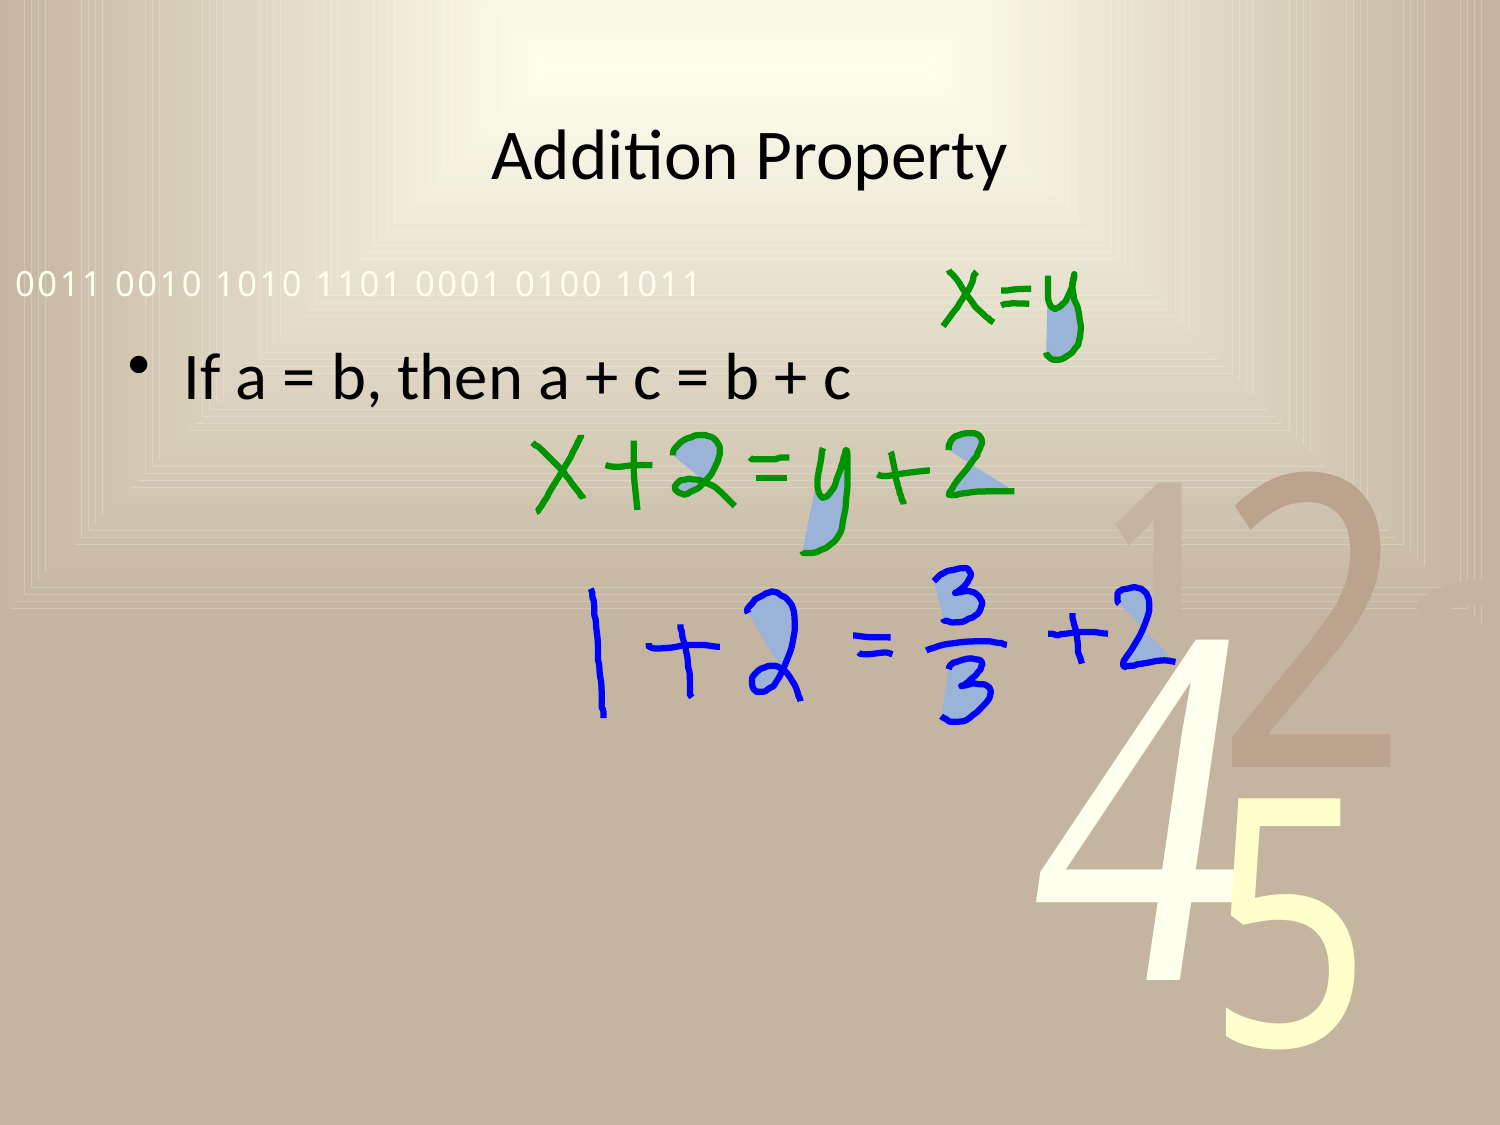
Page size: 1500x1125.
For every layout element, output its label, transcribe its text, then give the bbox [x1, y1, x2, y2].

text_box [877, 473, 895, 477]
text_box [966, 292, 994, 323]
text_box [633, 440, 638, 510]
text_box [1046, 274, 1081, 360]
text_box [943, 271, 977, 327]
text_box [1048, 632, 1076, 636]
text_box [536, 434, 582, 512]
text_box [802, 448, 848, 553]
text_box [896, 470, 930, 475]
list If a = b, then a + c = b + c [112, 324, 1388, 1001]
text_box [590, 588, 604, 719]
text_box [1117, 587, 1176, 668]
text_box [673, 434, 735, 507]
text_box [532, 442, 561, 472]
text_box [933, 568, 983, 623]
text_box [948, 270, 965, 291]
text_box [948, 433, 1015, 495]
text_box [941, 658, 991, 722]
text_box [926, 641, 1007, 651]
text_box [680, 624, 692, 698]
title Addition Property [112, 99, 1388, 288]
text_box [561, 471, 584, 499]
text_box [747, 591, 801, 702]
text_box [648, 643, 683, 649]
